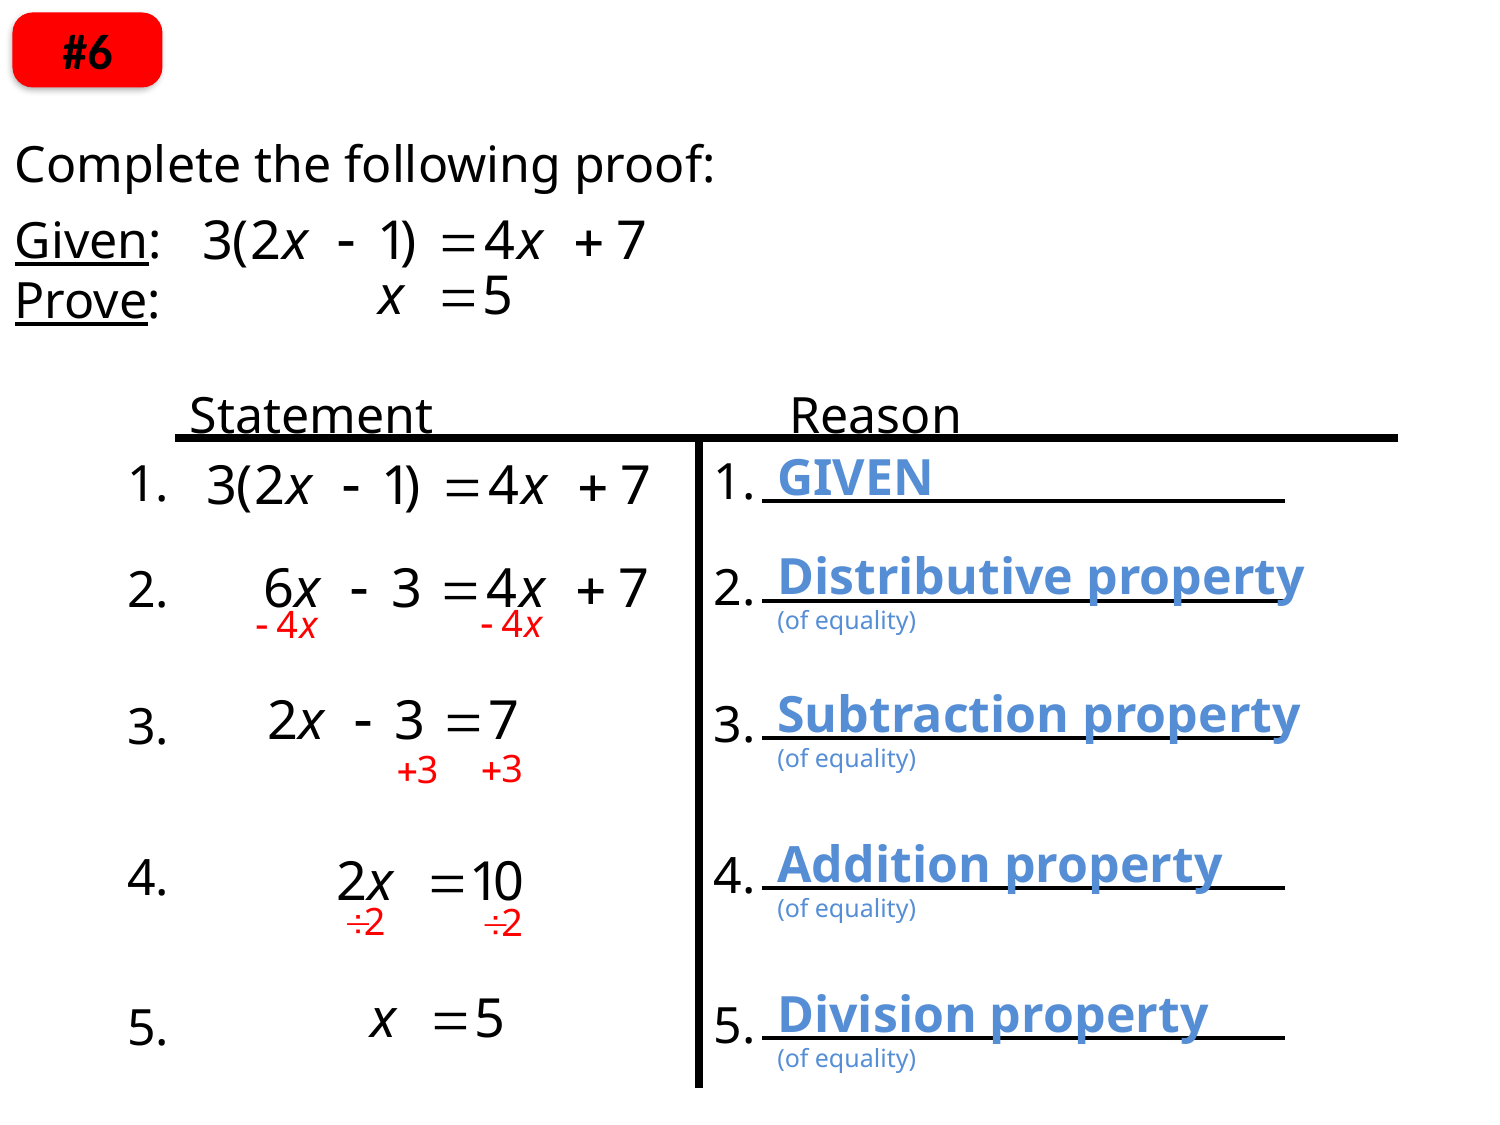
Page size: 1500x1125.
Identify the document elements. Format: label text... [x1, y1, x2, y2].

text_box GIVEN [762, 446, 1238, 500]
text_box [249, 600, 336, 648]
text_box 2. [704, 547, 762, 623]
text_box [390, 749, 445, 794]
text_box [262, 690, 533, 754]
text_box GIVEN [762, 506, 1238, 513]
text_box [337, 900, 392, 942]
text_box 3. [112, 687, 288, 762]
text_box 1. [704, 446, 874, 517]
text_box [371, 265, 526, 329]
text_box 1. [112, 444, 288, 519]
text_box Given: Prove: [0, 200, 1398, 336]
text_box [364, 987, 518, 1051]
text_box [474, 901, 529, 944]
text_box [256, 553, 663, 622]
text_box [201, 450, 667, 528]
text_box Addition property (of equality) [762, 825, 1338, 930]
text_box Statement Reason [174, 375, 1473, 451]
text_box 4. [112, 838, 288, 913]
text_box Complete the following proof: [0, 124, 1398, 200]
text_box Subtraction property (of equality) [762, 675, 1375, 780]
text_box 5. [704, 985, 762, 1061]
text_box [197, 205, 662, 283]
text_box 3. [704, 684, 762, 760]
text_box Distributive property (of equality) [762, 537, 1375, 675]
text_box #6 [10, 10, 165, 90]
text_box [474, 747, 529, 793]
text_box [331, 850, 539, 914]
text_box 5. [112, 988, 288, 1063]
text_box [474, 599, 560, 647]
text_box 2. [112, 549, 288, 625]
text_box Division property (of equality) [762, 975, 1375, 1080]
text_box 4. [704, 835, 762, 911]
